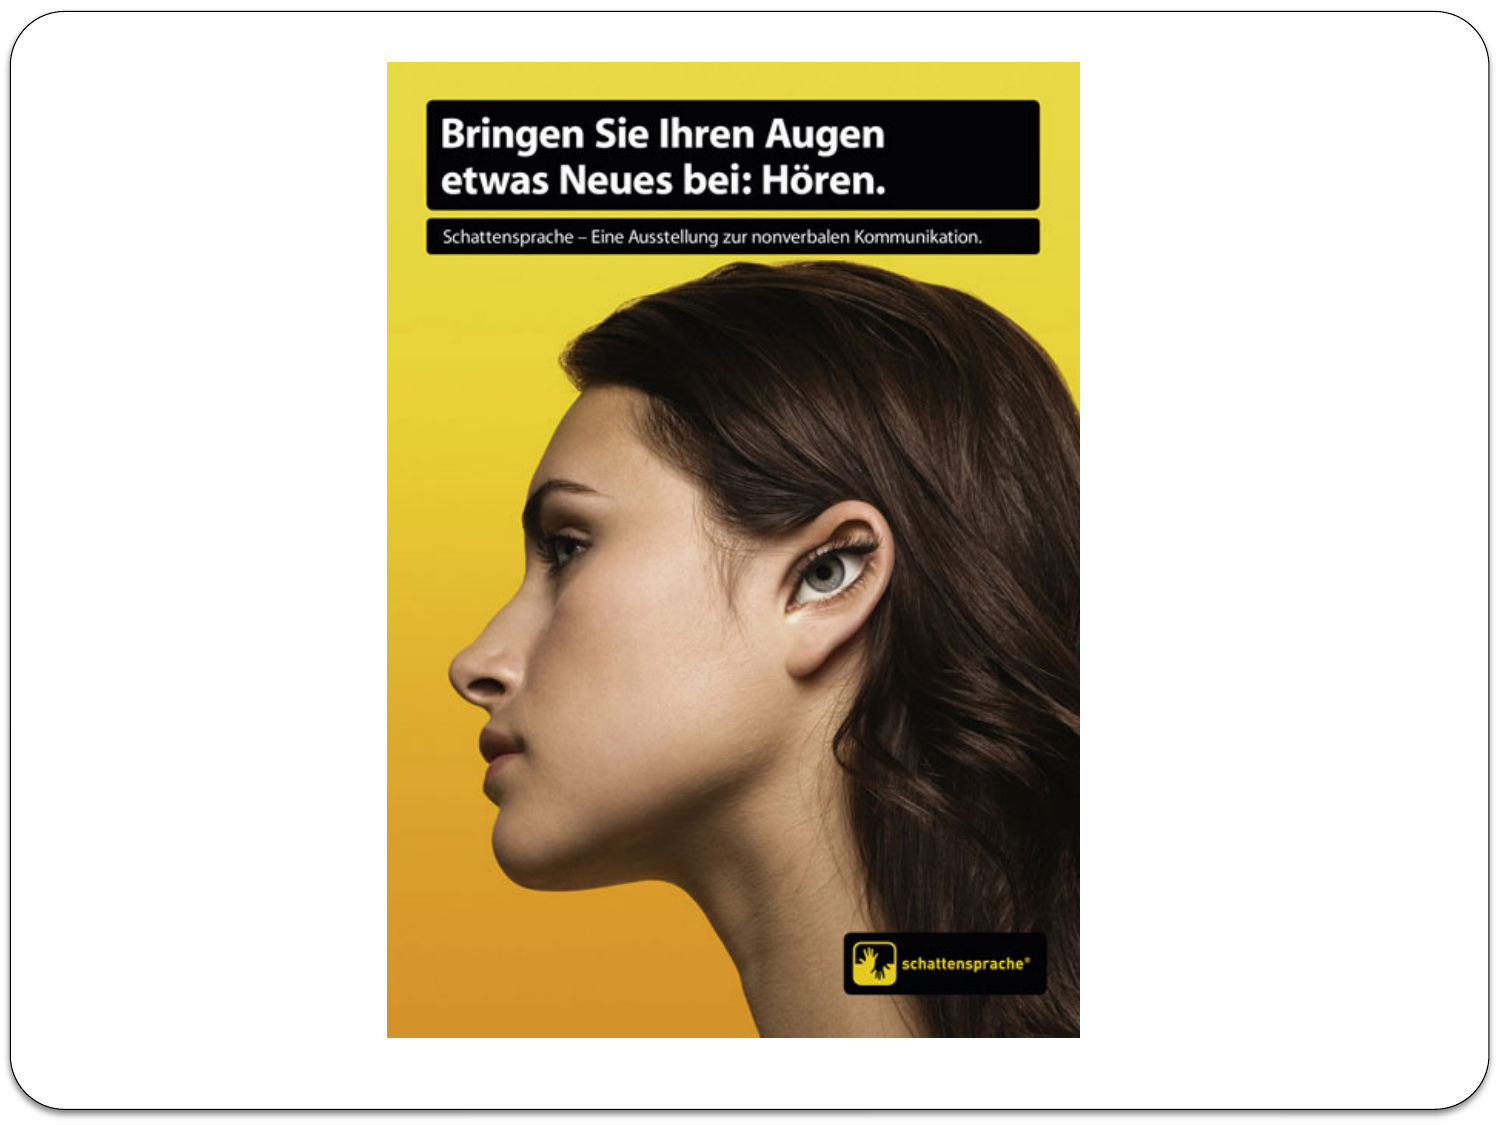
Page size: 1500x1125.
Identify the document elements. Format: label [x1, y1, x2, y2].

picture [387, 62, 1081, 1038]
